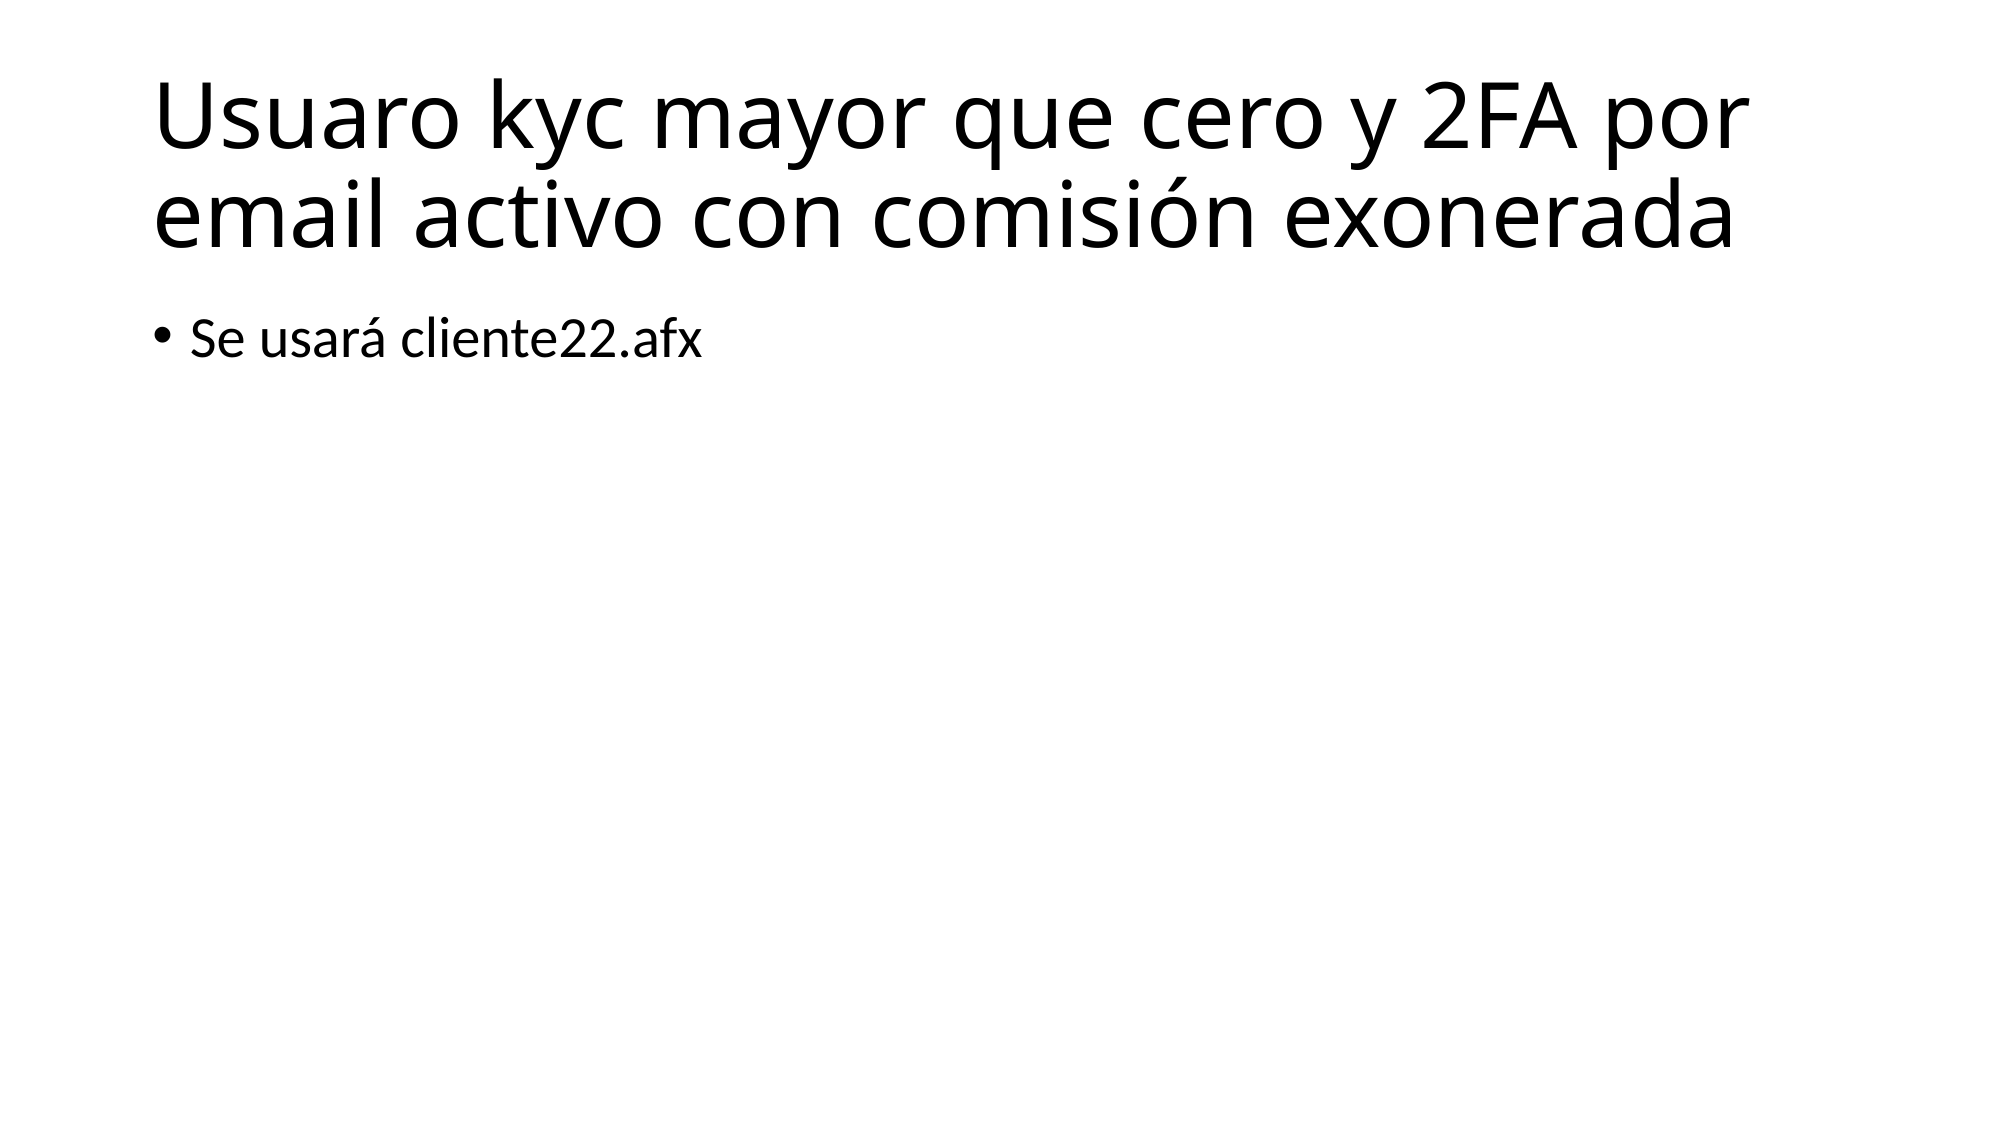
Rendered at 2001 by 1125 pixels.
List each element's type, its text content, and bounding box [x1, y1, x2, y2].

list Se usará cliente22.afx [137, 299, 1863, 1014]
title Usuaro kyc mayor que cero y 2FA por email activo con comisión exonerada [137, 59, 1863, 278]
